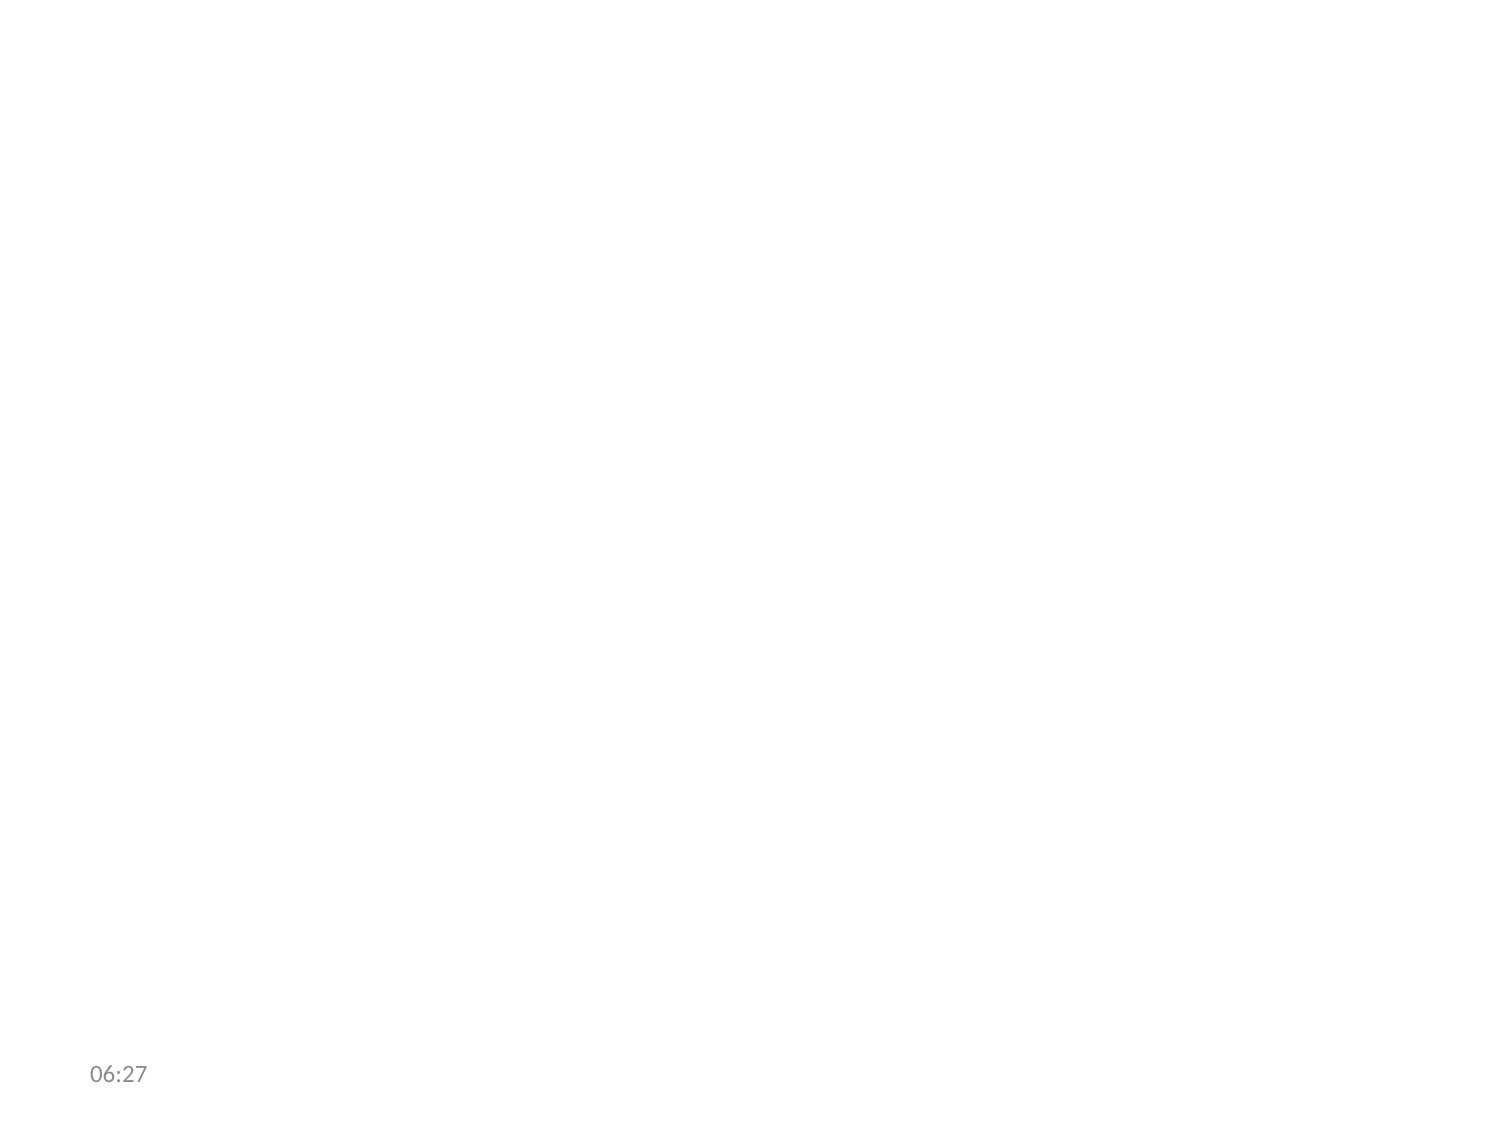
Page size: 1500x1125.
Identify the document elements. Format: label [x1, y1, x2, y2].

slide_number [75, 1042, 425, 1103]
